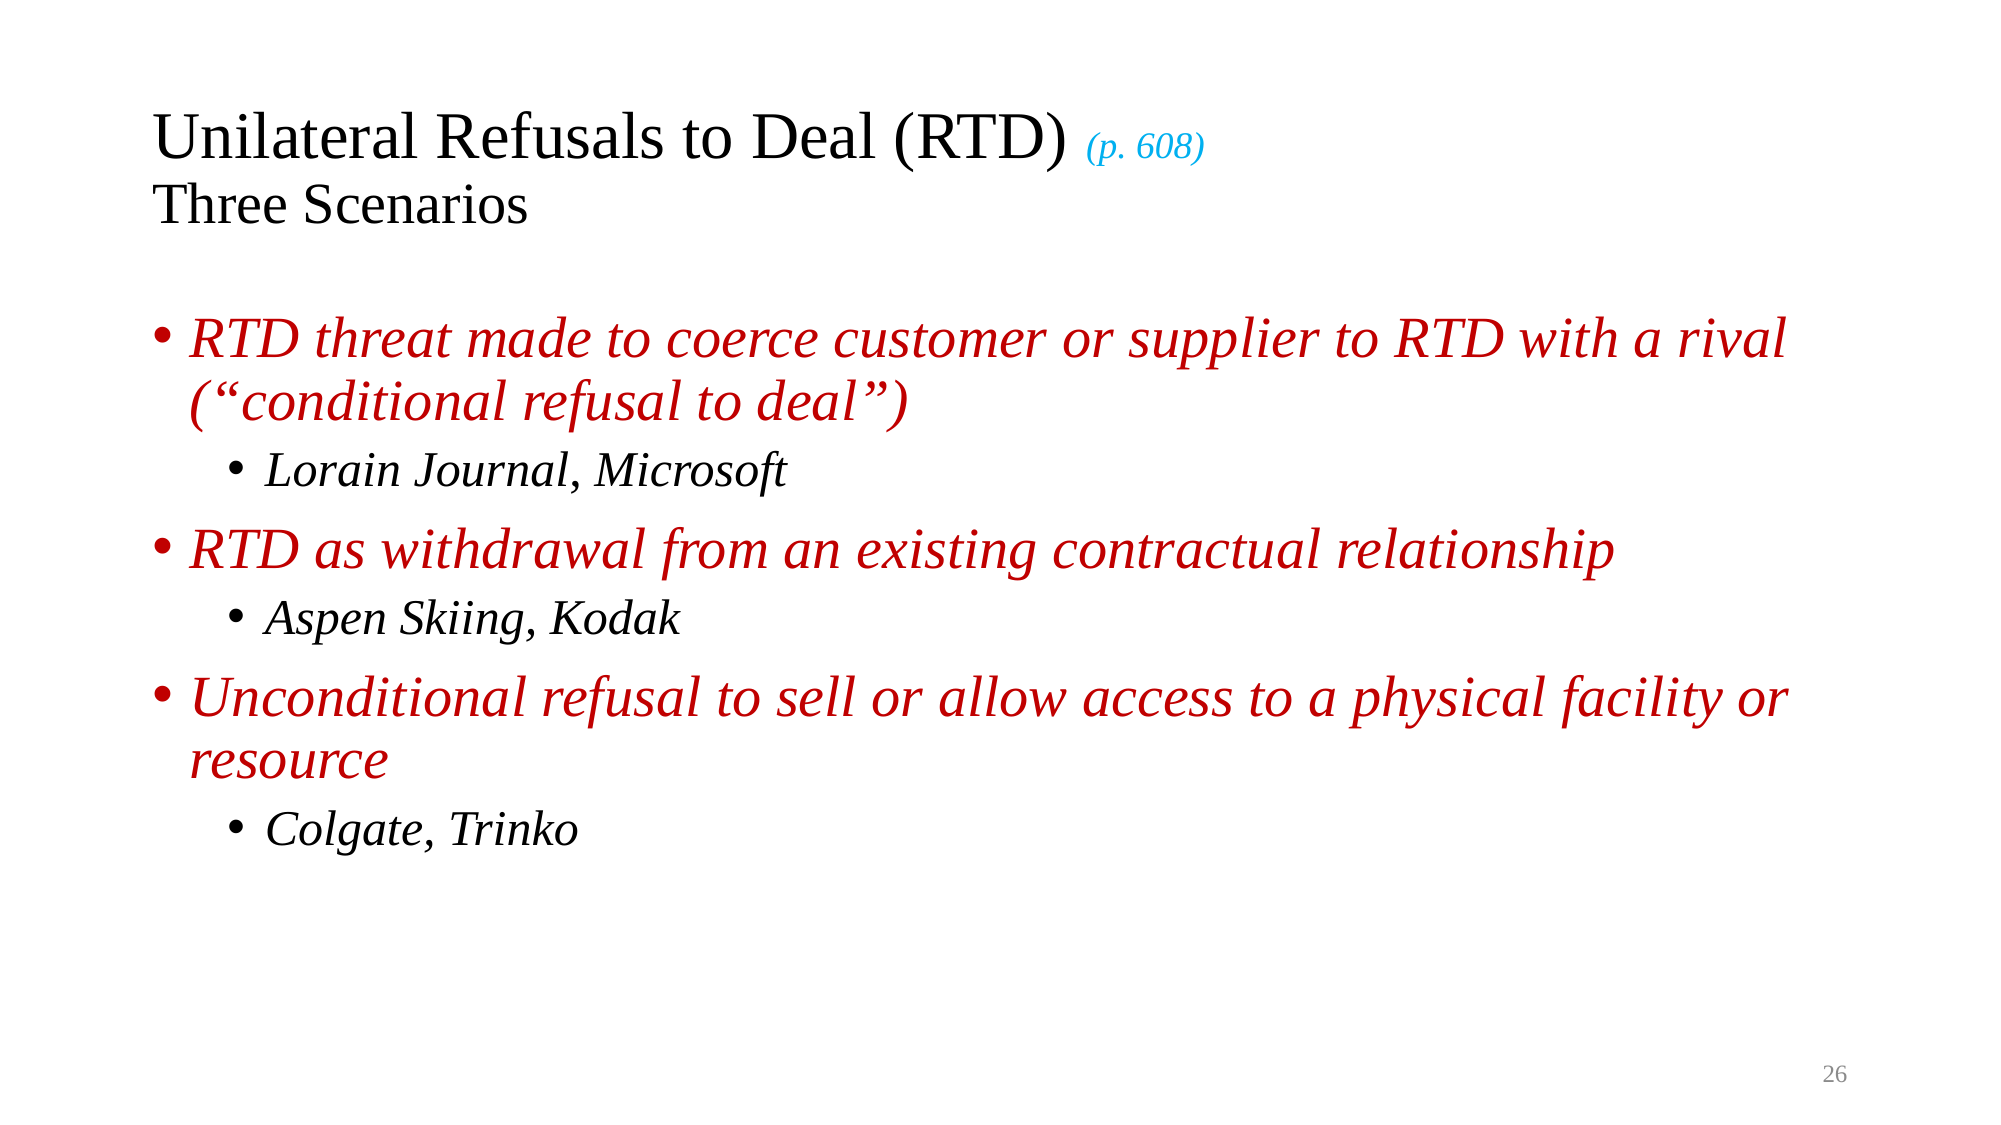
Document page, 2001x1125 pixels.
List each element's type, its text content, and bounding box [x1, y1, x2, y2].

title Unilateral Refusals to Deal (RTD) (p. 608) Three Scenarios [137, 59, 1863, 278]
slide_number 26 [1412, 1042, 1863, 1103]
list RTD threat made to coerce customer or supplier to RTD with a rival (“conditional refusal to deal”) Lorain Journal, Microsoft RTD as withdrawal from an existing contractual relationship Aspen Skiing, Kodak Unconditional refusal to sell or allow access to a physical facility or resource Colgate, Trinko [137, 299, 1863, 1014]
